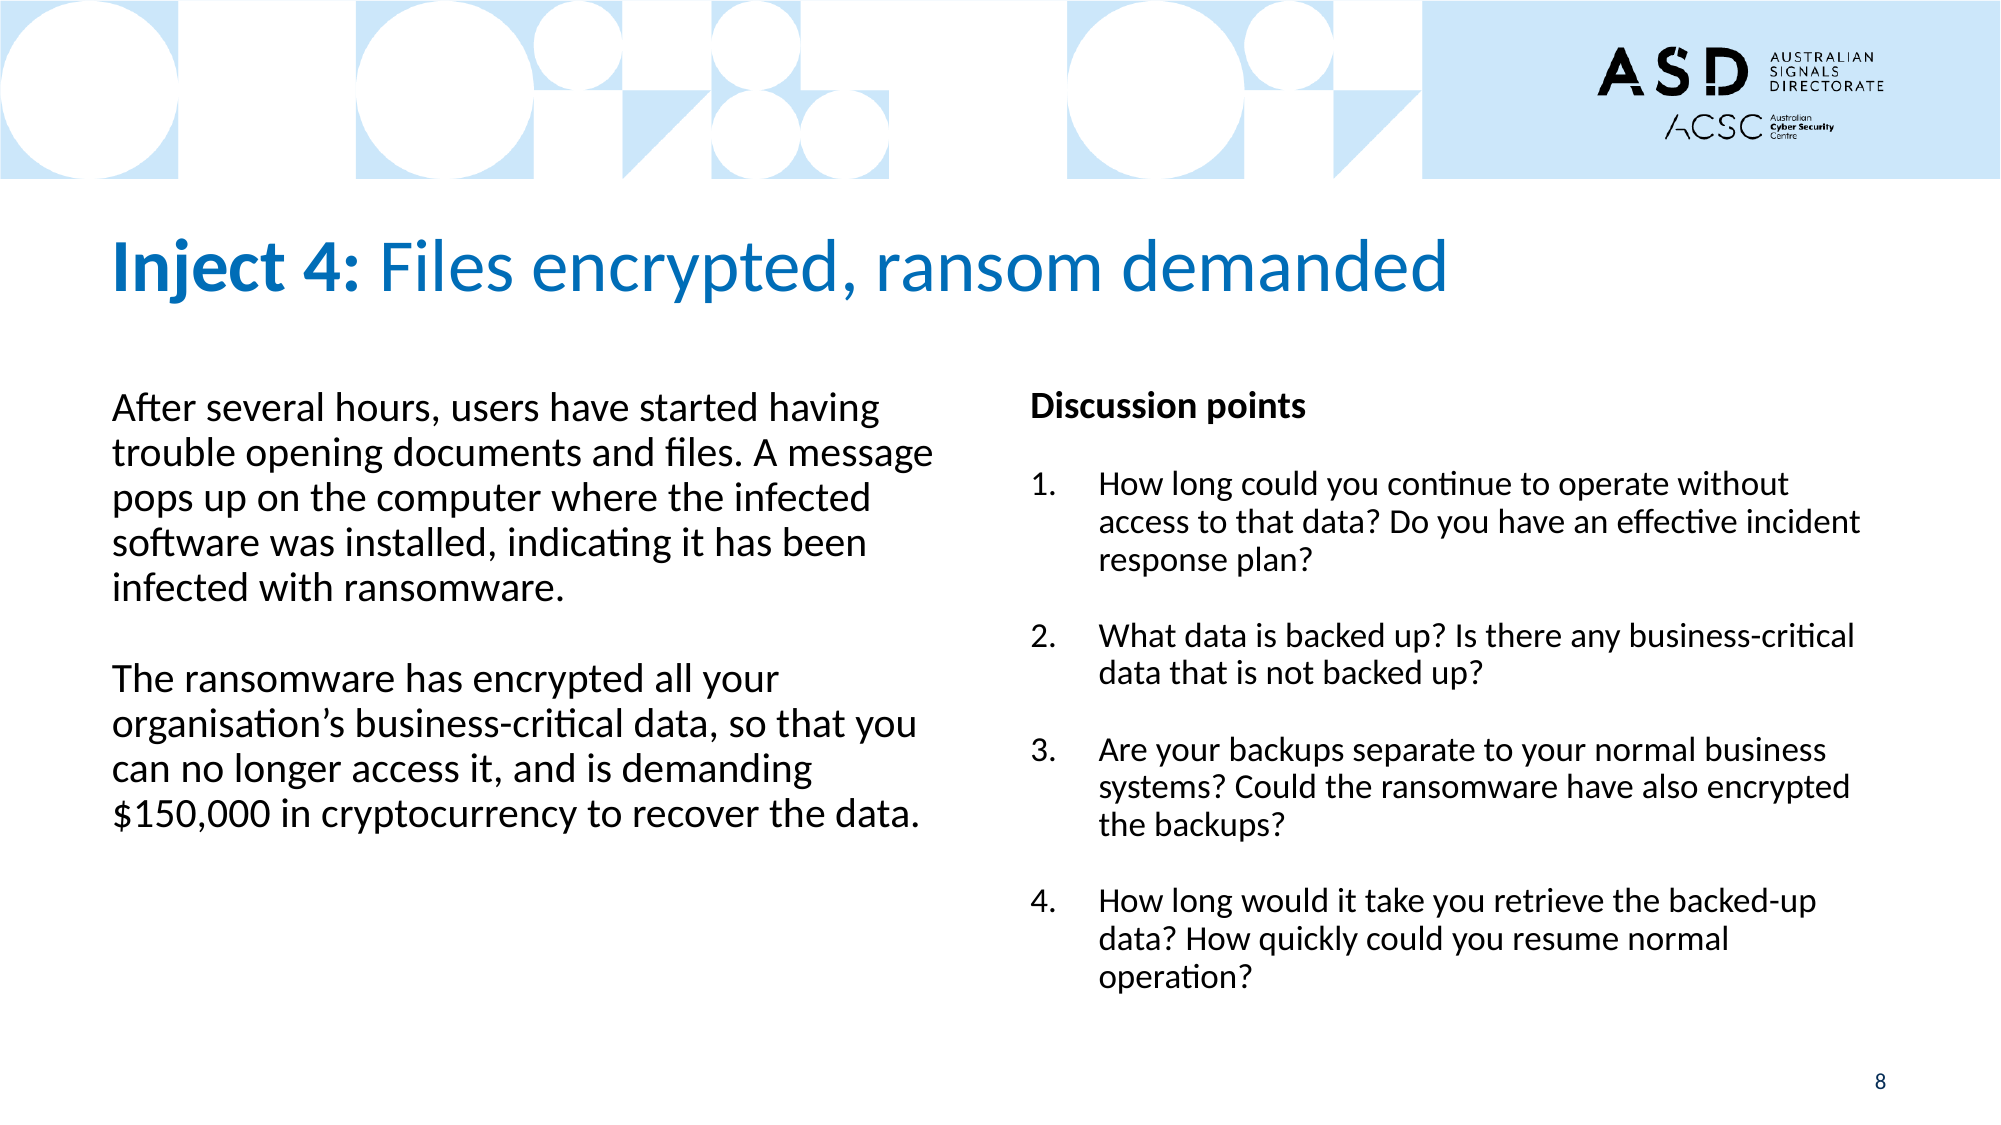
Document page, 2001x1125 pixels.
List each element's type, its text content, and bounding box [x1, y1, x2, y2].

picture [0, 0, 2001, 179]
slide_number 8 [1799, 1050, 1902, 1111]
list Discussion points How long could you continue to operate without access to that data? Do you have an effective incident response plan? What data is backed up? Is there any business-critical data that is not backed up? Are your backups separate to your normal business systems? Could the ransomware have also encrypted the backups? How long would it take you retrieve the backed-up data? How quickly could you resume normal operation? [1015, 378, 1902, 1007]
title Inject 4: Files encrypted, ransom demanded [96, 207, 1902, 328]
list After several hours, users have started having trouble opening documents and files. A message pops up on the computer where the infected software was installed, indicating it has been infected with ransomware. The ransomware has encrypted all your organisation’s business-critical data, so that you can no longer access it, and is demanding $150,000 in cryptocurrency to recover the data. [96, 378, 983, 1007]
